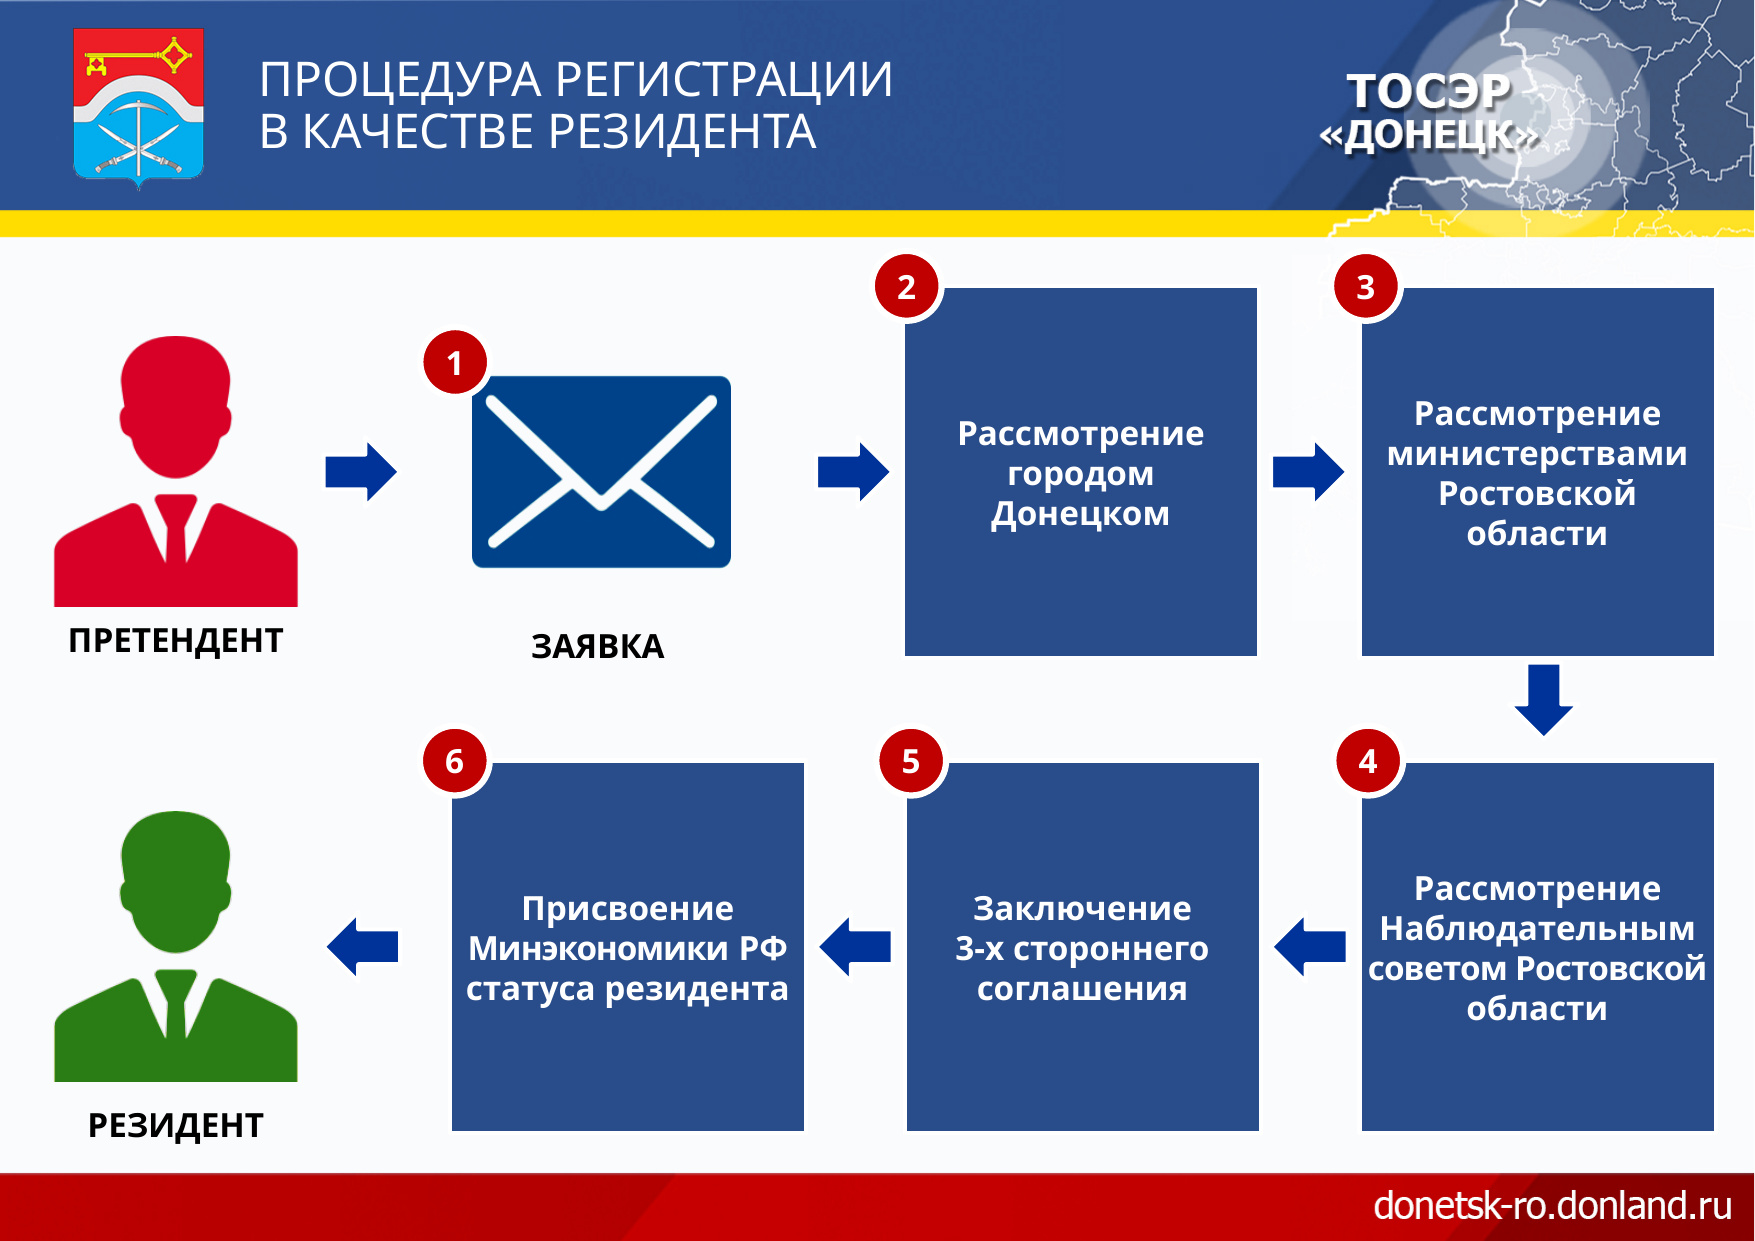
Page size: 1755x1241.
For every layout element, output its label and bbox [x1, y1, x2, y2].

text_box [443, 332, 752, 705]
picture [0, 0, 1755, 1241]
text_box [21, 336, 330, 699]
text_box [21, 811, 330, 1184]
